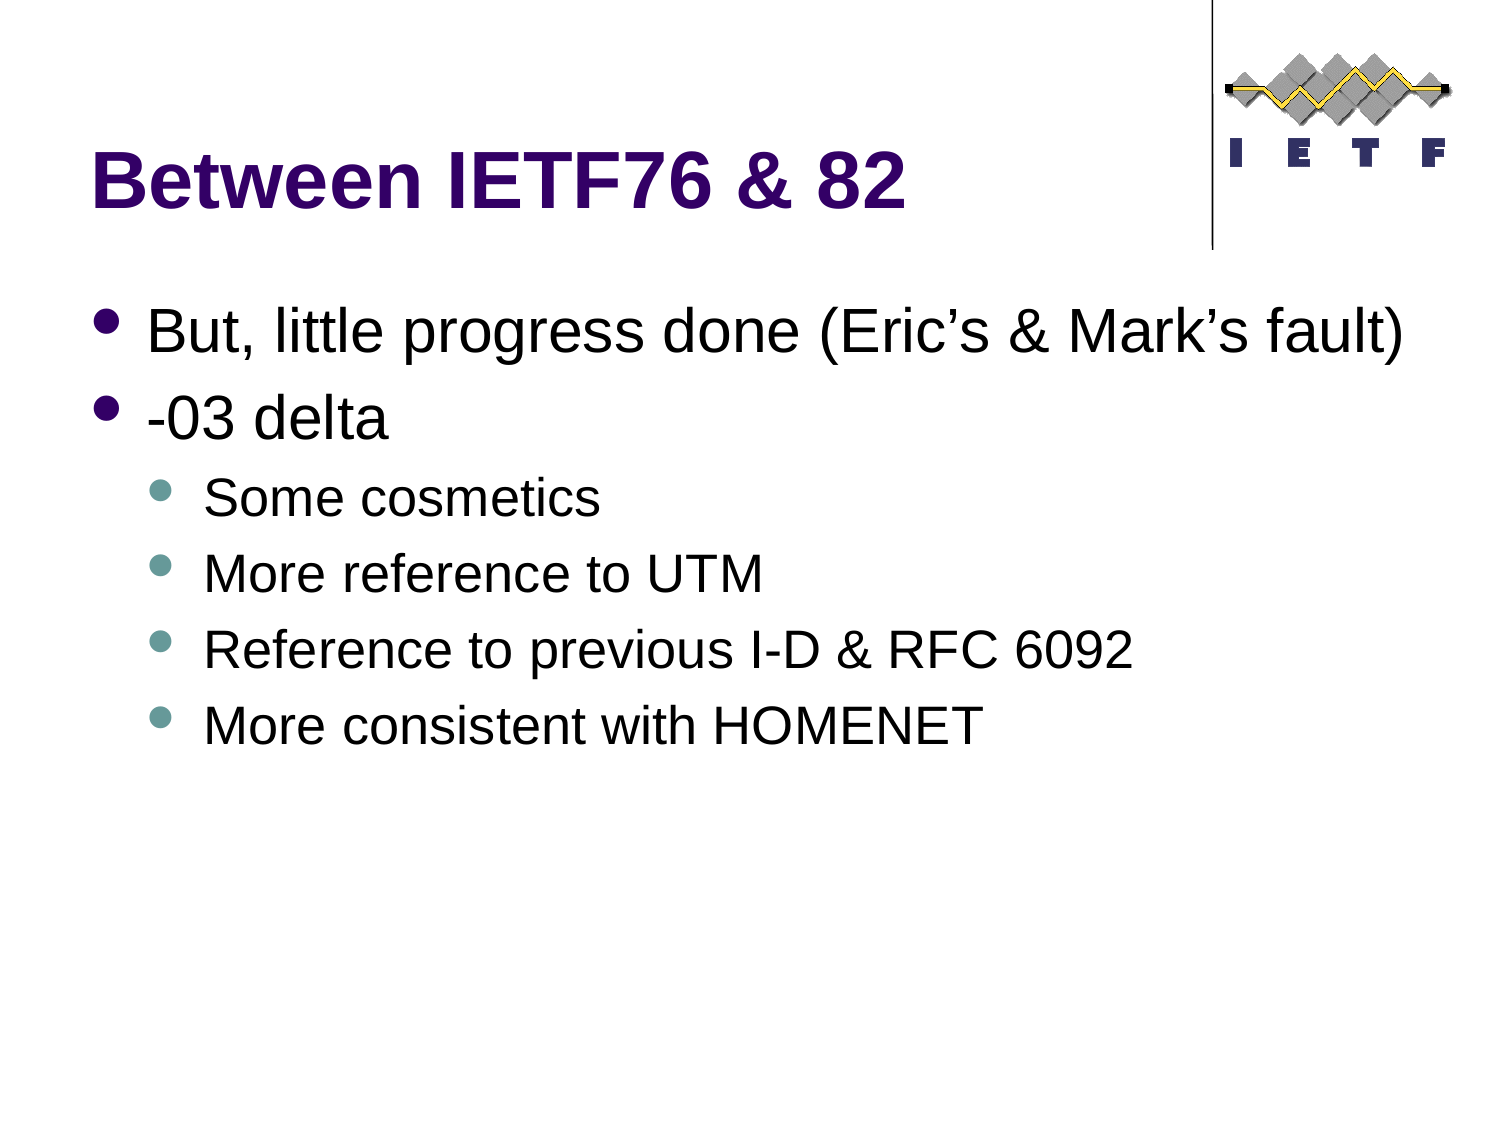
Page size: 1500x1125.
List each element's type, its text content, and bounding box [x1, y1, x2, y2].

list But, little progress done (Eric’s & Mark’s fault) -03 delta Some cosmetics More reference to UTM Reference to previous I-D & RFC 6092 More consistent with HOMENET [74, 281, 1426, 1006]
picture [1212, 37, 1463, 181]
title Between IETF76 & 82 [74, 19, 1201, 233]
